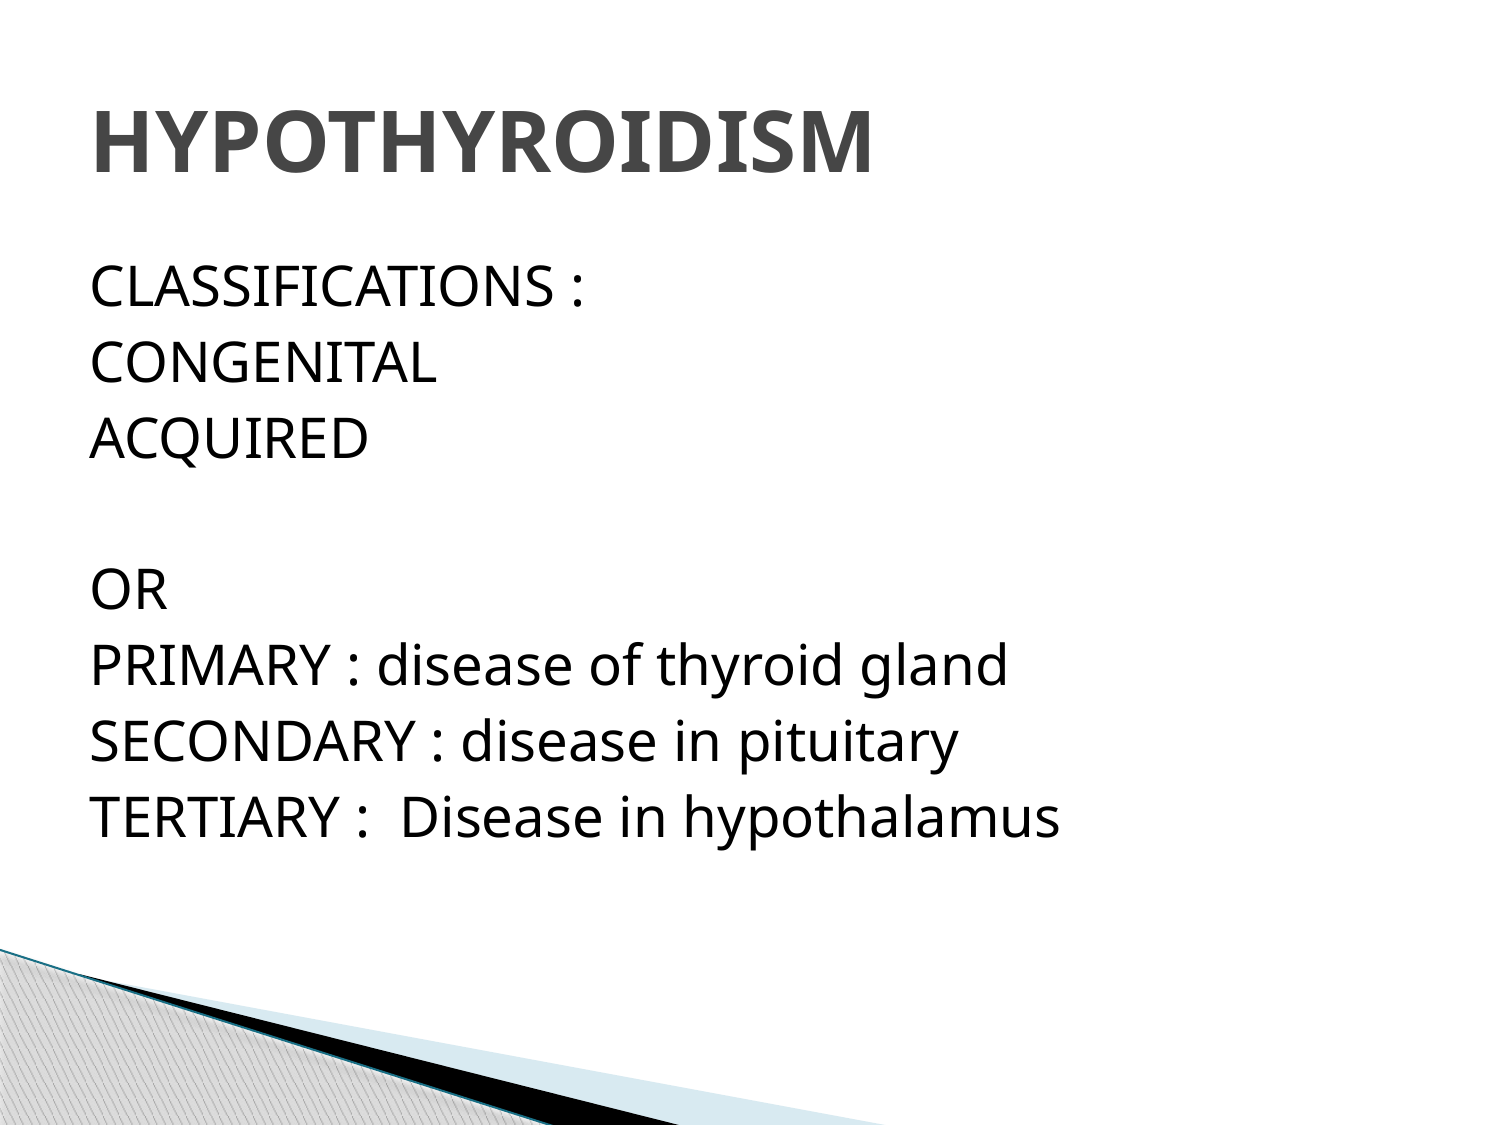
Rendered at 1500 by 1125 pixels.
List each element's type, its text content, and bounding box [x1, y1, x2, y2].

title HYPOTHYROIDISM [75, 45, 1425, 233]
list CLASSIFICATIONS : CONGENITAL ACQUIRED OR PRIMARY : disease of thyroid gland SECONDARY : disease in pituitary TERTIARY : Disease in hypothalamus [75, 243, 1425, 986]
